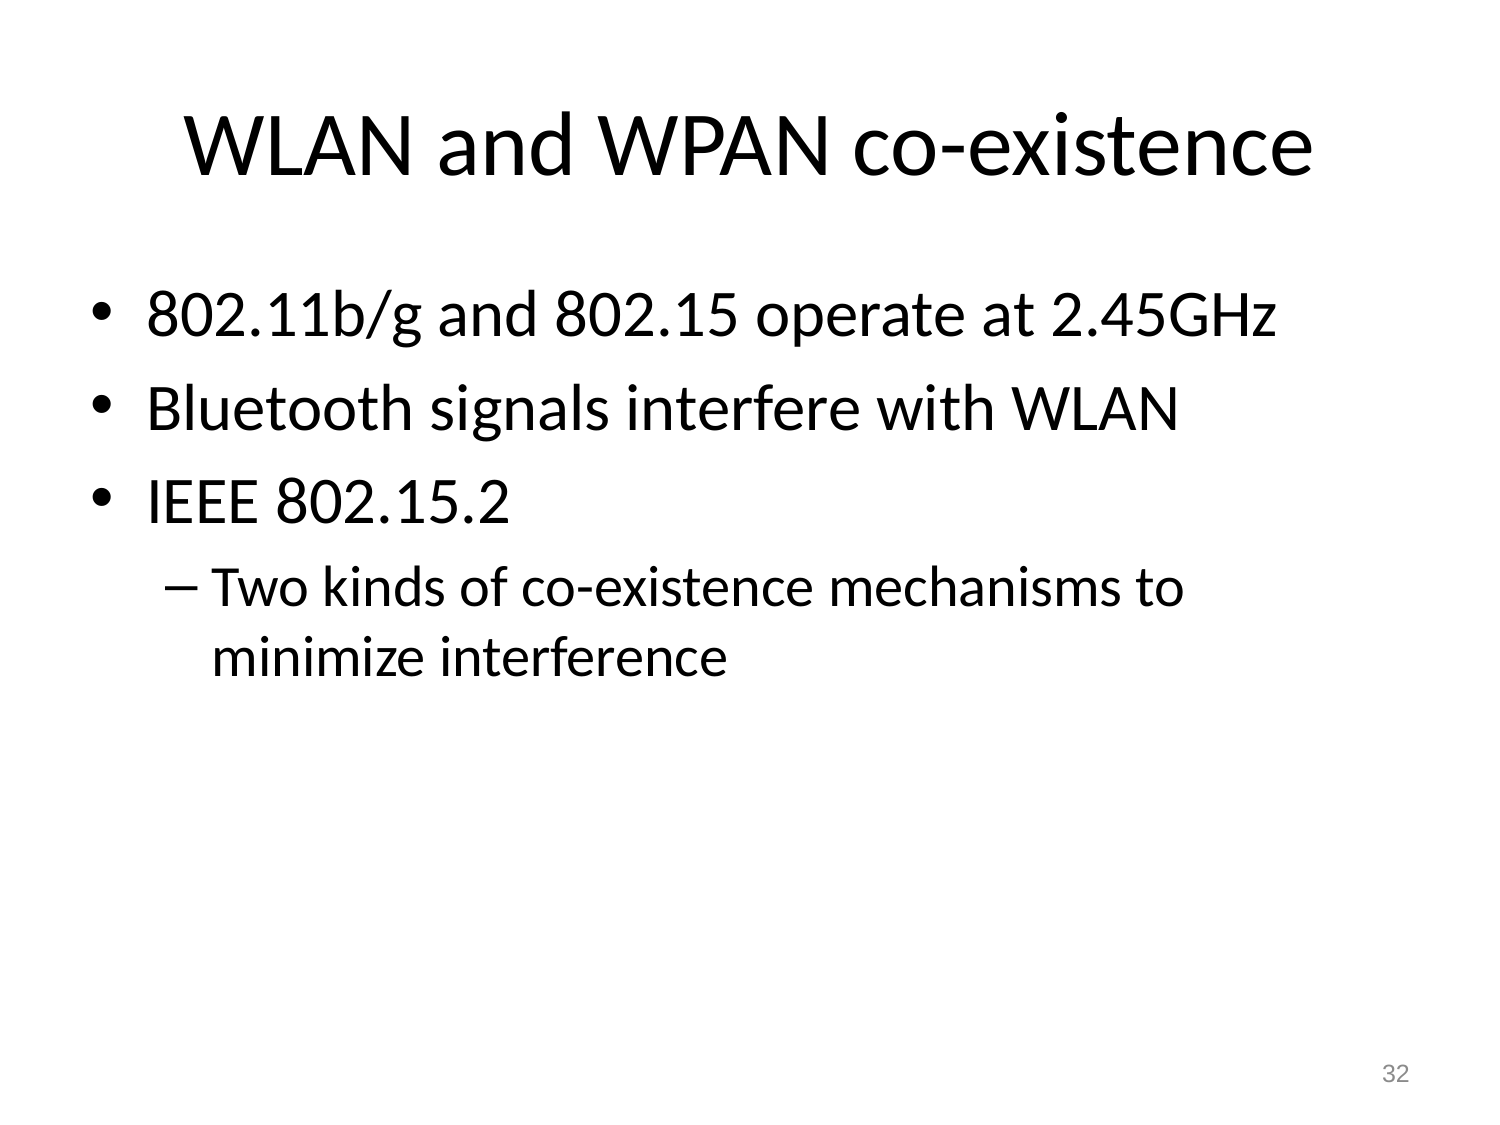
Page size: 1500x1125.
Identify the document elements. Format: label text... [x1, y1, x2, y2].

list 802.11b/g and 802.15 operate at 2.45GHz Bluetooth signals interfere with WLAN IEEE 802.15.2 Two kinds of co-existence mechanisms to minimize interference [74, 262, 1426, 1006]
title WLAN and WPAN co-existence [74, 44, 1426, 233]
slide_number 32 [1074, 1042, 1425, 1103]
